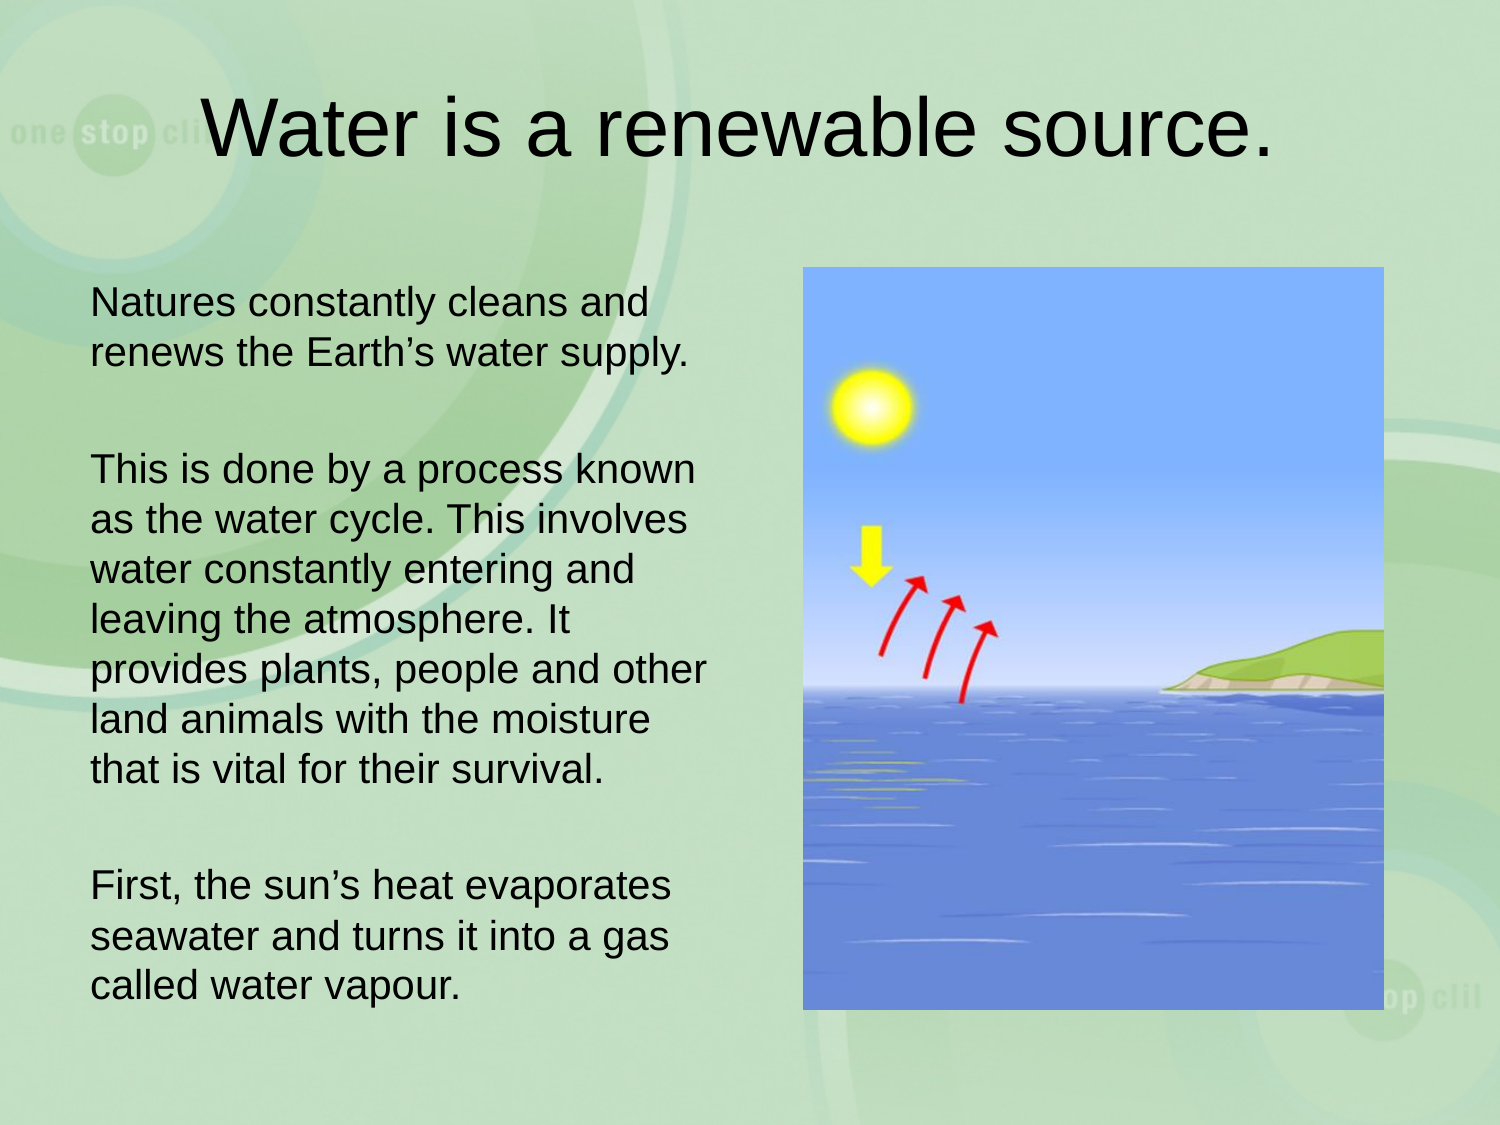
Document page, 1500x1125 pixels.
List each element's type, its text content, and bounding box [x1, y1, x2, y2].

picture [0, 0, 1500, 1125]
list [803, 266, 1384, 1010]
list Natures constantly cleans and renews the Earth’s water supply. This is done by a process known as the water cycle. This involves water constantly entering and leaving the atmosphere. It provides plants, people and other land animals with the moisture that is vital for their survival. First, the sun’s heat evaporates seawater and turns it into a gas called water vapour. [75, 267, 738, 1010]
title Water is a renewable source. [75, 79, 1425, 268]
